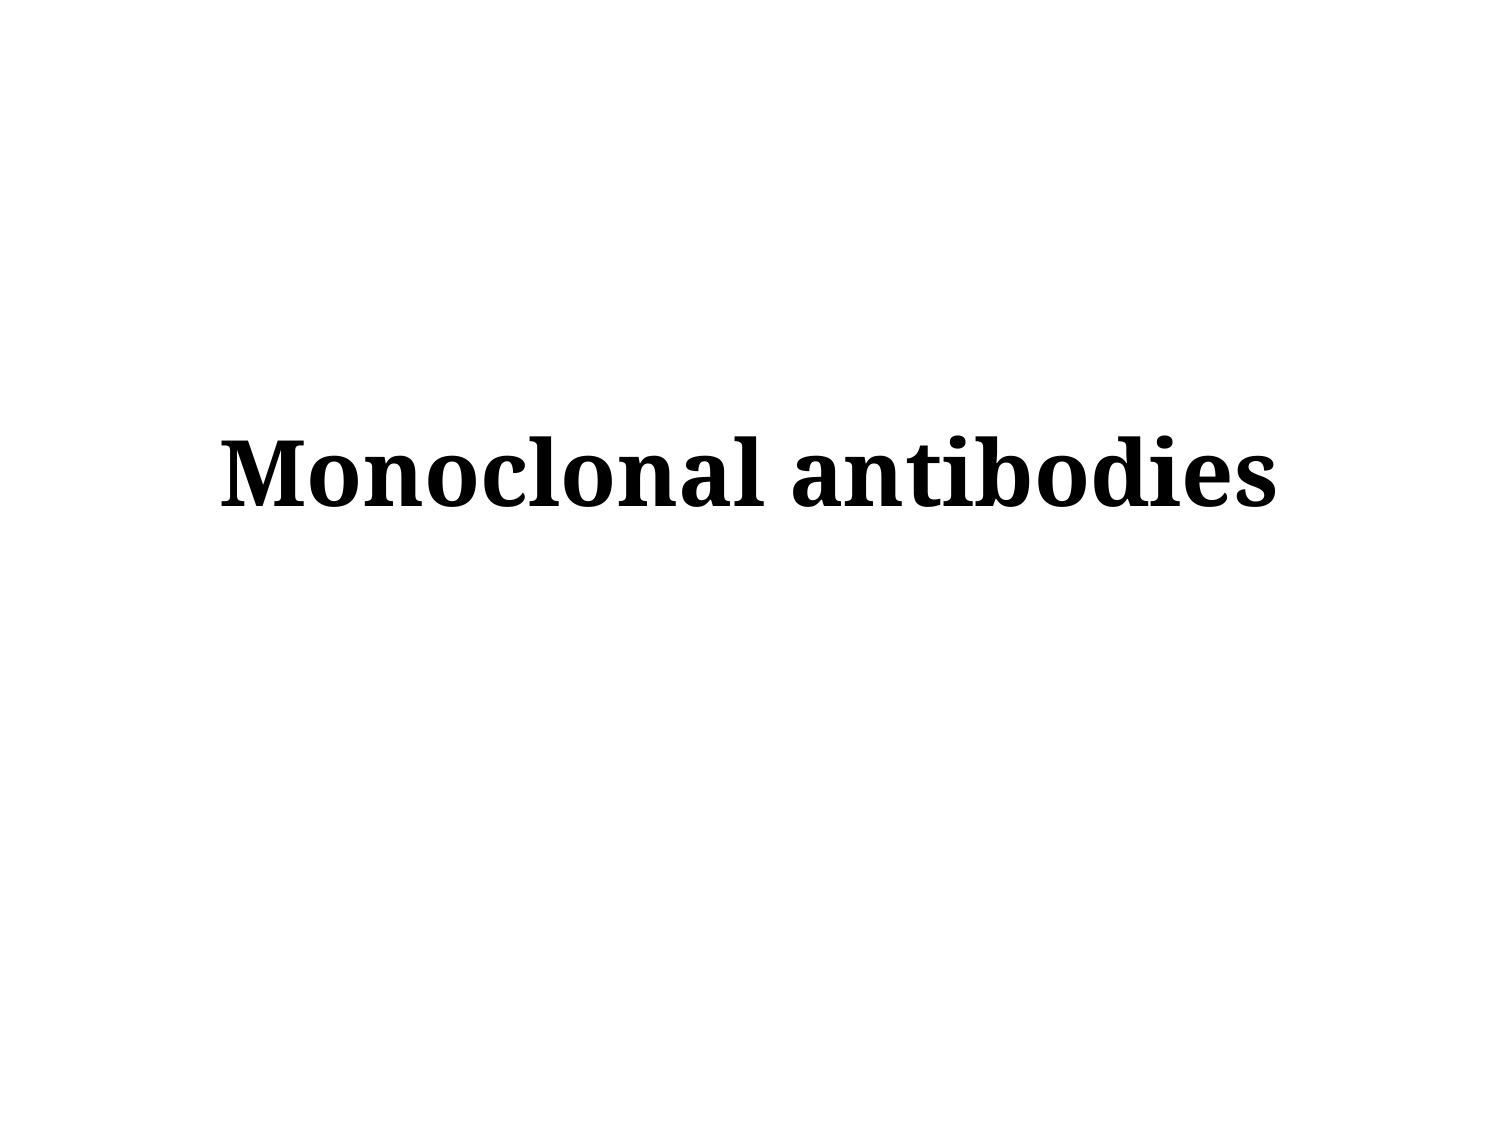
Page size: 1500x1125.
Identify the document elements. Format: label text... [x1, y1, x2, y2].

title Monoclonal antibodies [112, 349, 1388, 591]
